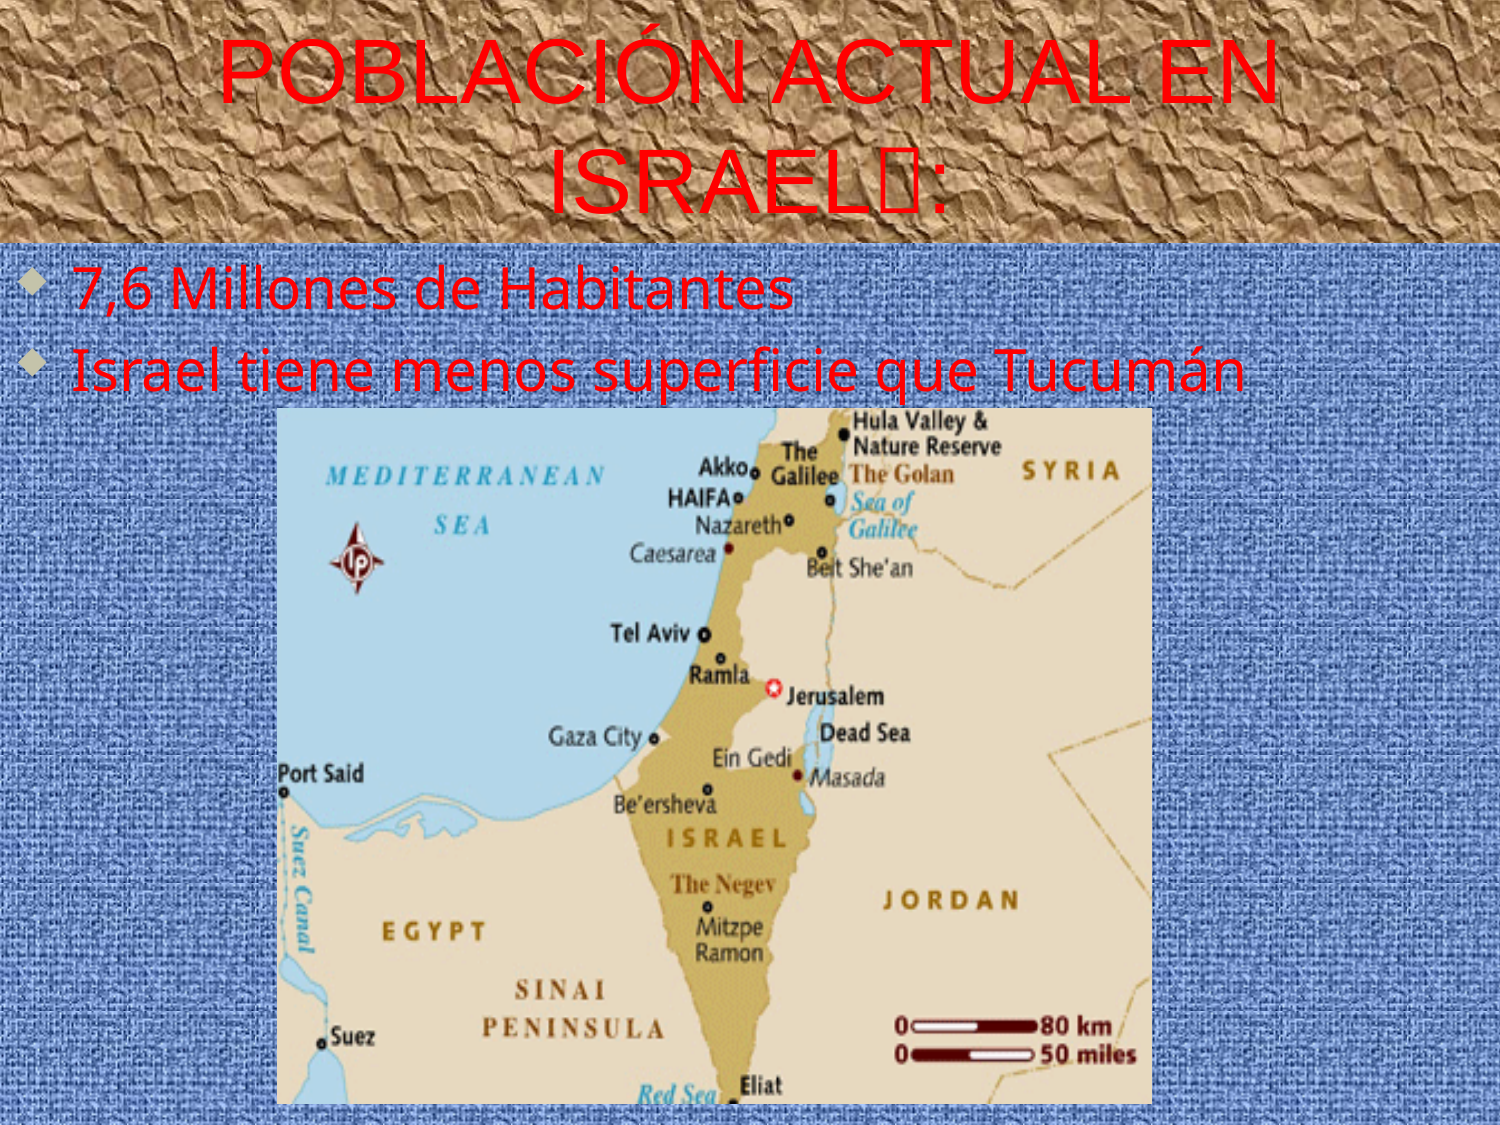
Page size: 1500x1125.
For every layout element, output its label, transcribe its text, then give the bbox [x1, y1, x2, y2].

title POBLACIÓN ACTUAL EN ISRAEL: [0, 0, 1500, 243]
picture [277, 408, 1152, 1104]
list 7,6 Millones de Habitantes Israel tiene menos superficie que Tucumán [0, 243, 1500, 1125]
